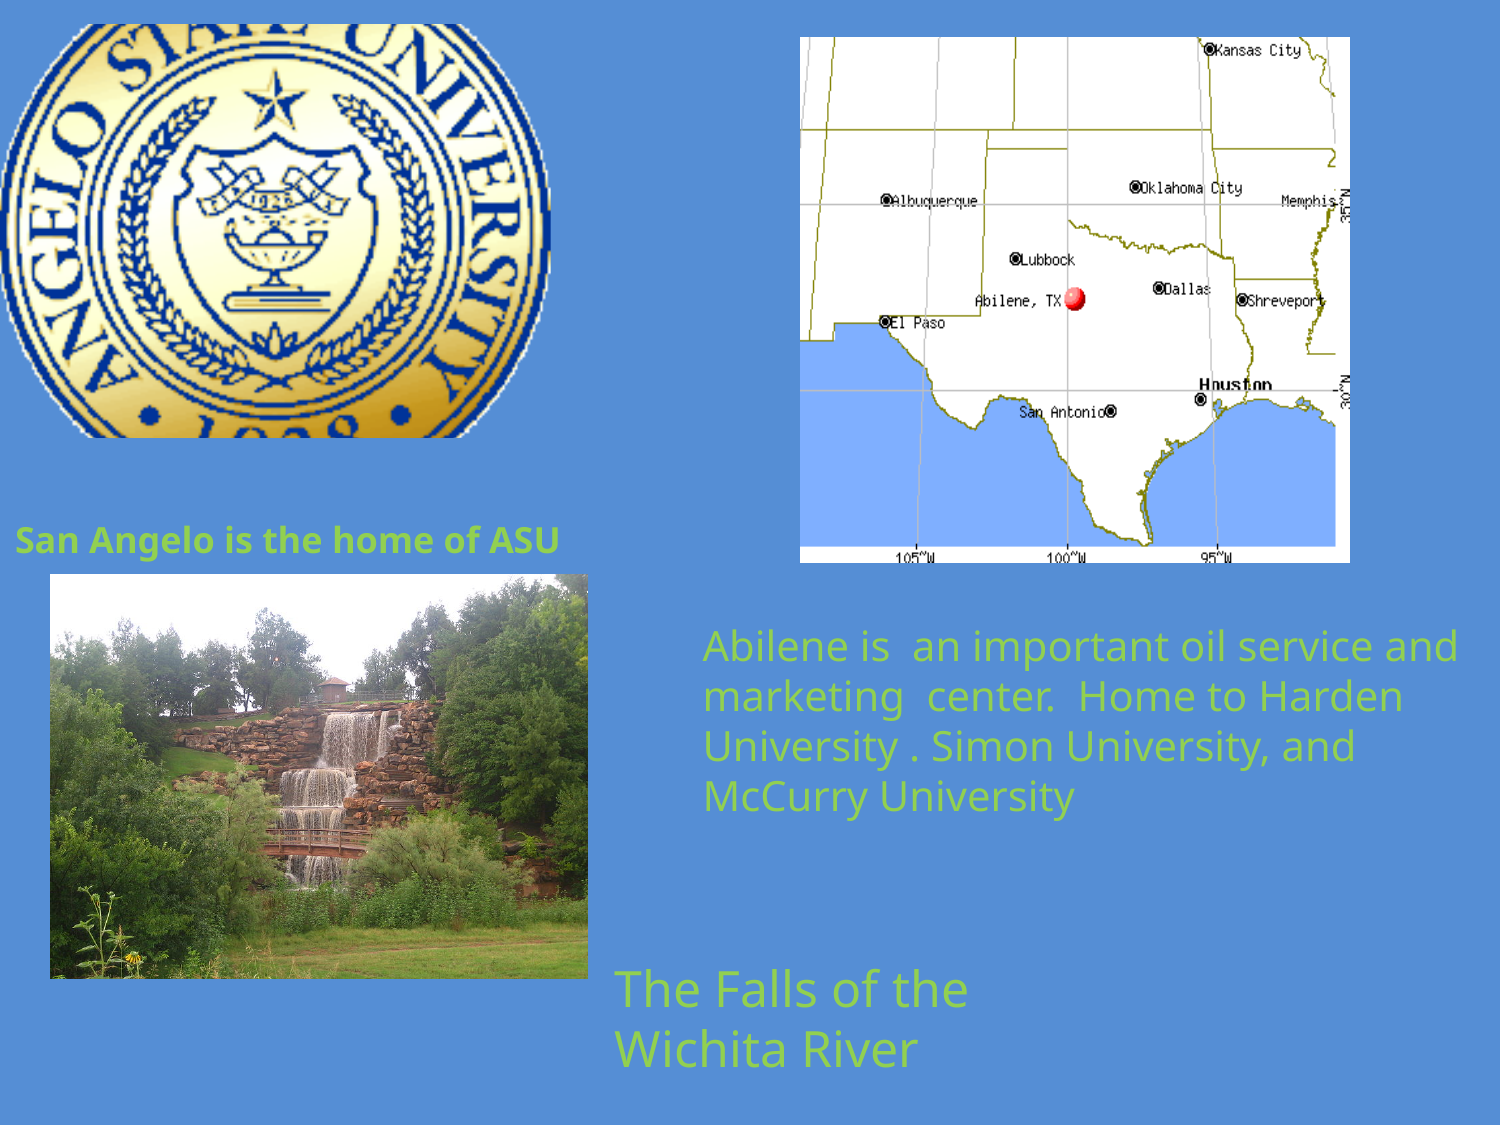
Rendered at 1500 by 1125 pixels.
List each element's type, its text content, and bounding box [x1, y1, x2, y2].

picture [49, 574, 588, 979]
title San Angelo is the home of ASU [0, 474, 600, 568]
list Abilene is an important oil service and marketing center. Home to Harden University . Simon University, and McCurry University [687, 612, 1500, 745]
picture [0, 24, 551, 439]
picture [799, 37, 1351, 563]
text_box The Falls of the Wichita River [599, 949, 1125, 1085]
